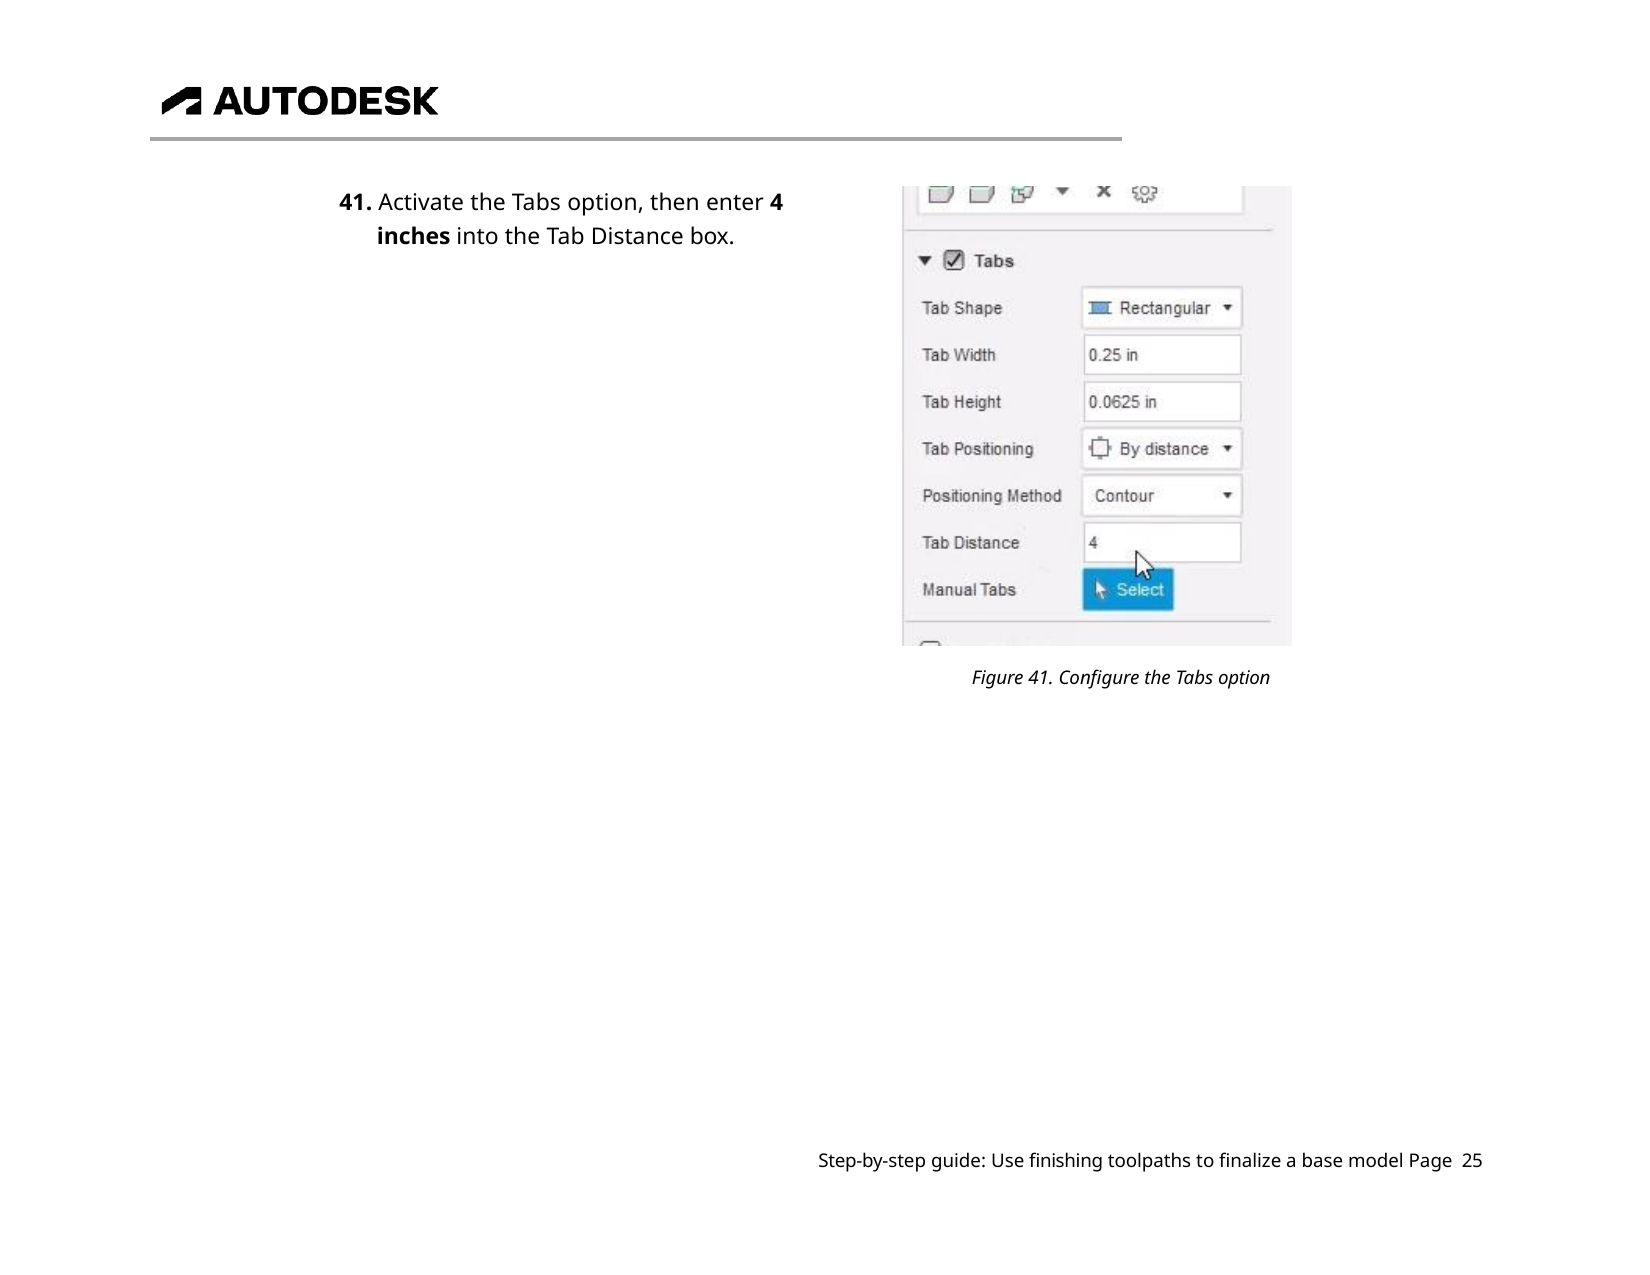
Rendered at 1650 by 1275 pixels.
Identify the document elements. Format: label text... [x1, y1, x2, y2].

picture [161, 86, 439, 115]
text_box Figure 41. Configure the Tabs option [969, 664, 1294, 689]
picture [900, 186, 1292, 647]
slide_number Step-by-step guide: Use finishing toolpaths to finalize a base model Page 20 [816, 1145, 1509, 1275]
text_box 41. Activate the Tabs option, then enter 4 inches into the Tab Distance box. [337, 178, 787, 250]
